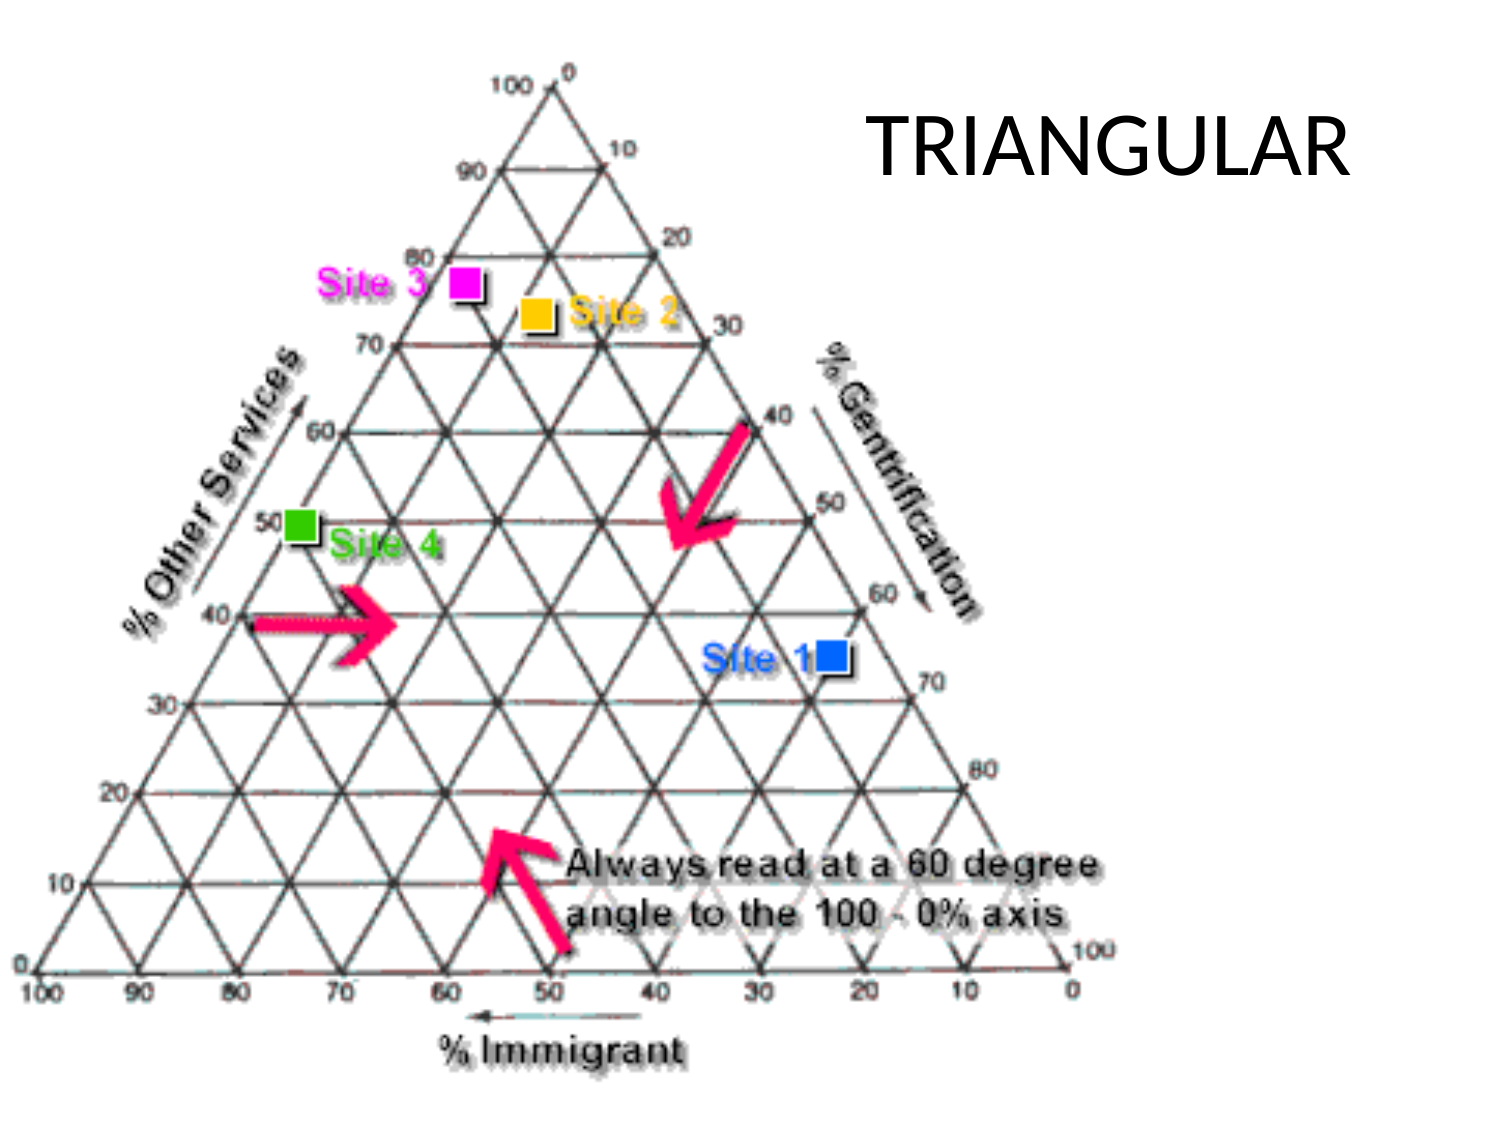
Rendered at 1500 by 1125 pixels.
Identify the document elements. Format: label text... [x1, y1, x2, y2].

picture [0, 44, 1128, 1098]
title TRIANGULAR [1129, 45, 1425, 233]
